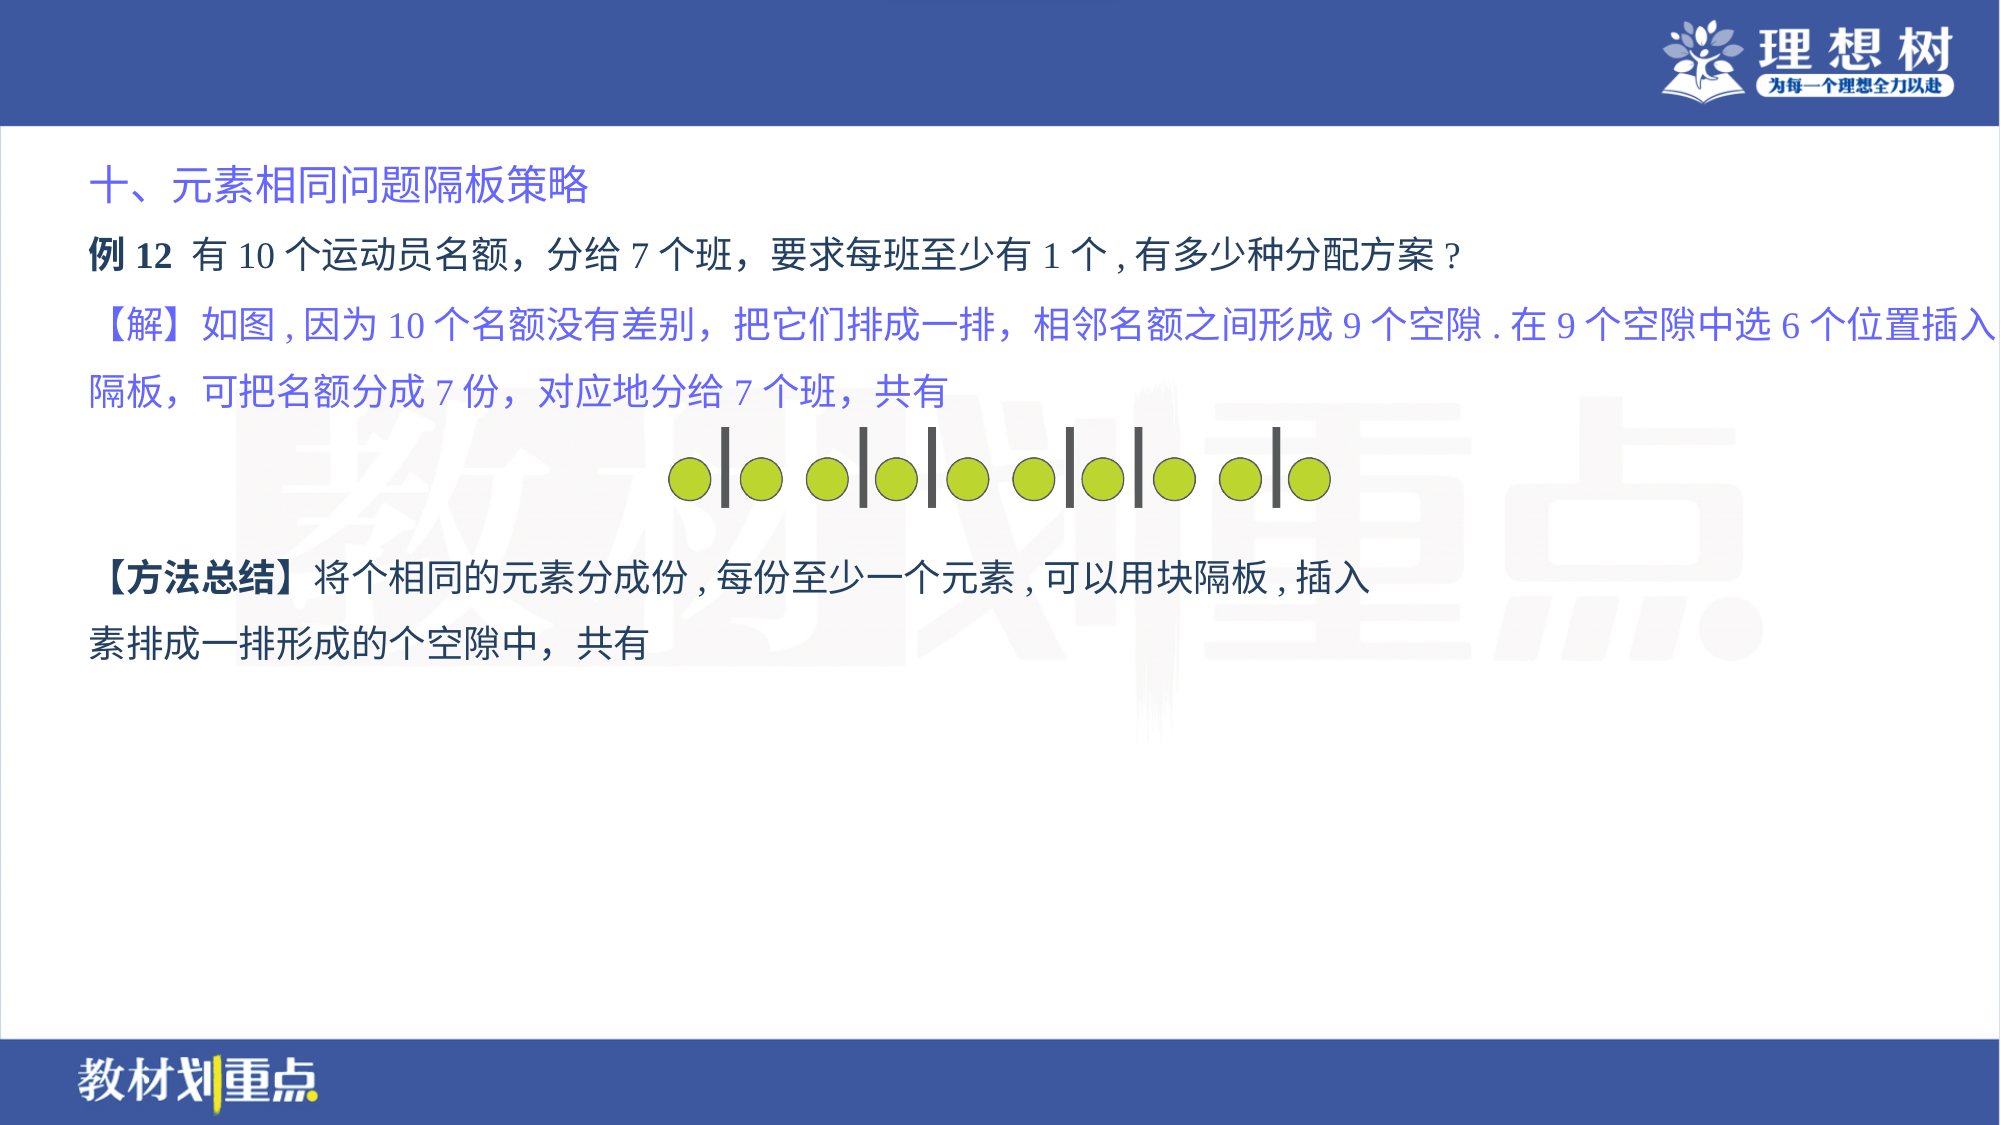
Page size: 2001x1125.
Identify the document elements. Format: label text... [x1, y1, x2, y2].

text_box 例12 有10个运动员名额，分给7个班，要求每班至少有1个,有多少种分配方案? [88, 209, 1911, 269]
text_box 十、元素相同问题隔板策略 [88, 135, 1911, 209]
picture [0, 0, 2000, 1125]
